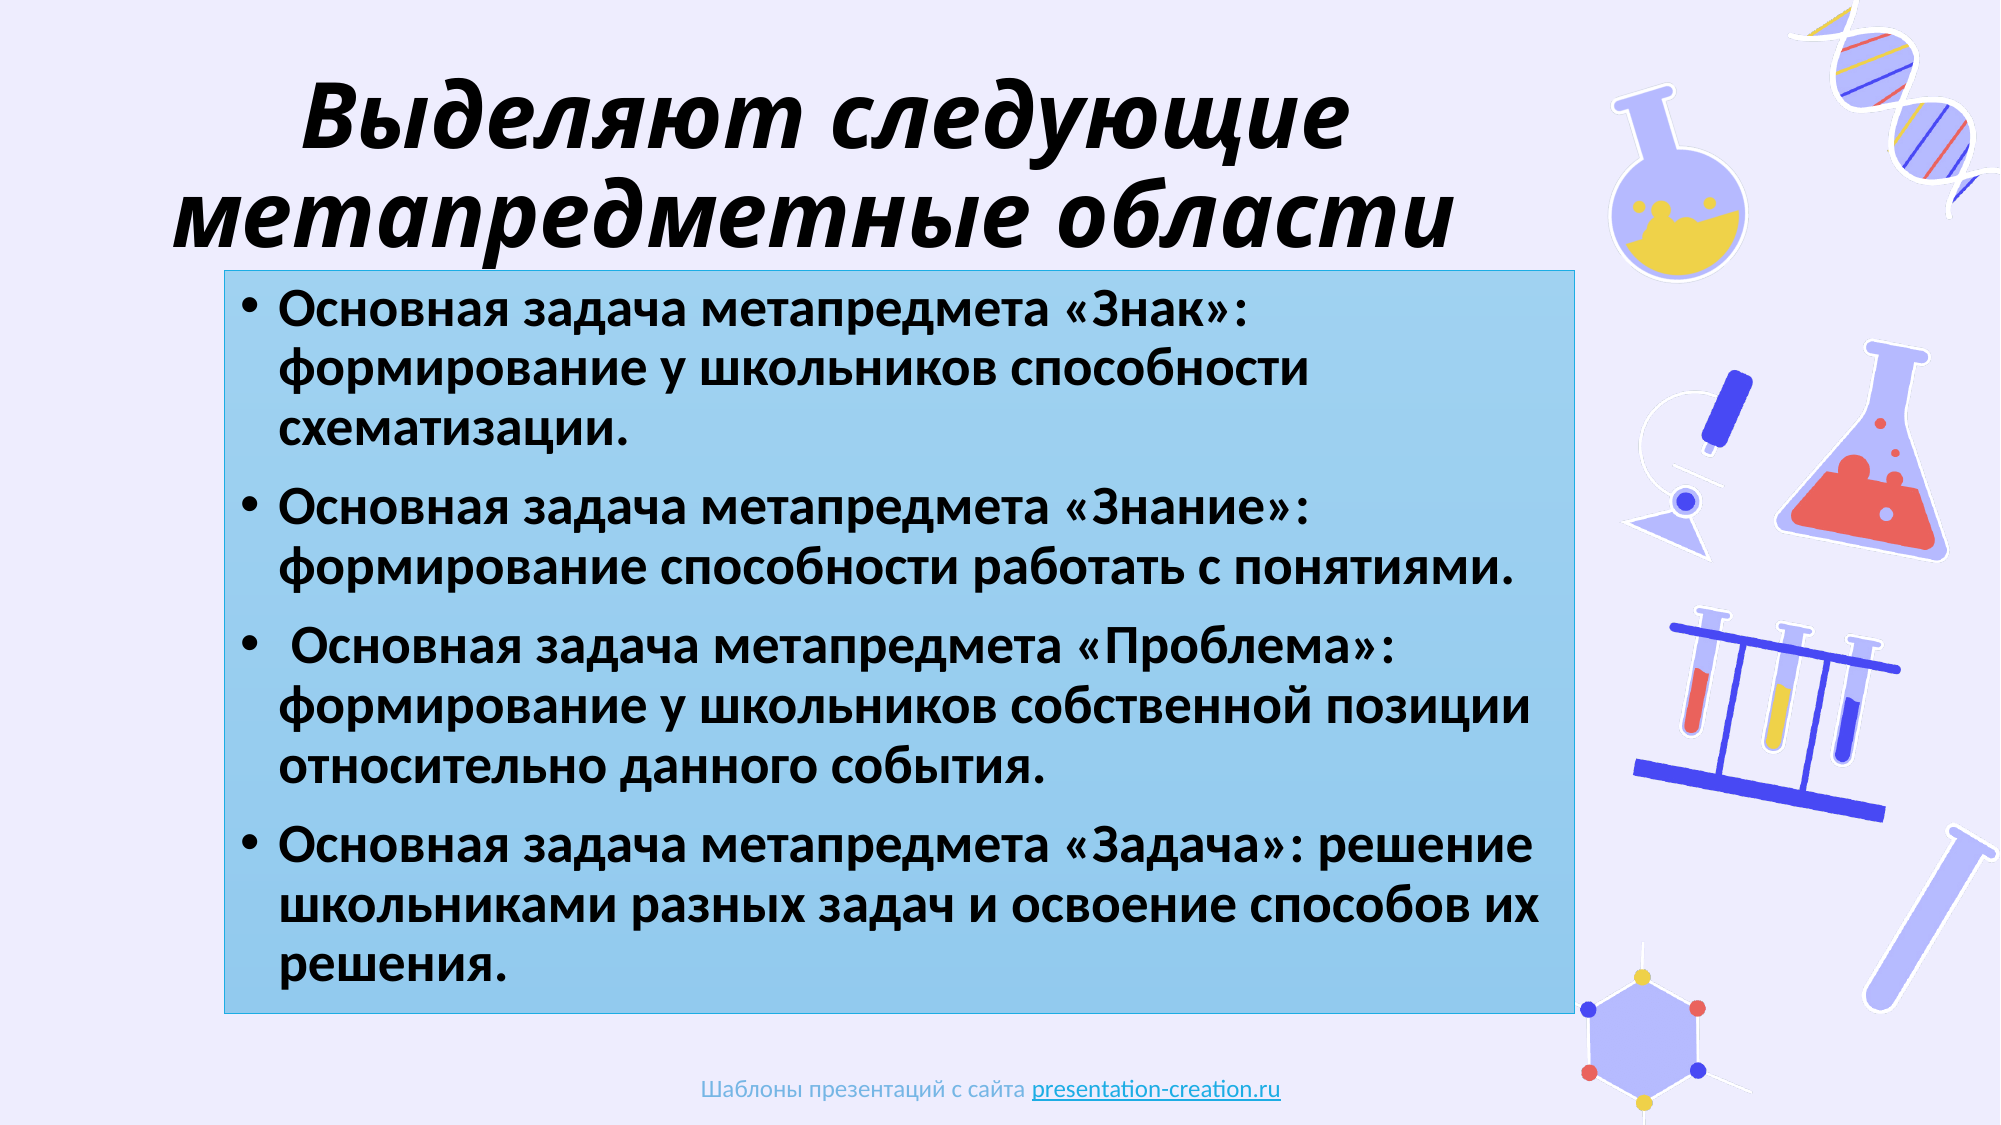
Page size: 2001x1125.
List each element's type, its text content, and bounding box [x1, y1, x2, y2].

picture [1611, 0, 2001, 312]
picture [1632, 604, 2000, 1014]
title Выделяют следующие метапредметные области [42, 59, 1611, 278]
picture [1543, 941, 1753, 1125]
text_box Основная задача метапредмета «Знак»: формирование у школьников способности схематизации. Основная задача метапредмета «Знание»: формирование способности работать с понятиями. Основная задача метапредмета «Проблема»: формирование у школьников собственной позиции относительно данного события. Основная задача метапредмета «Задача»: решение школьниками разных задач и освоение способов их решения. [224, 270, 1575, 1014]
picture [1773, 338, 1950, 563]
text_box Шаблоны презентаций с сайта presentation-creation.ru [641, 1064, 1341, 1125]
picture [1619, 369, 1753, 563]
